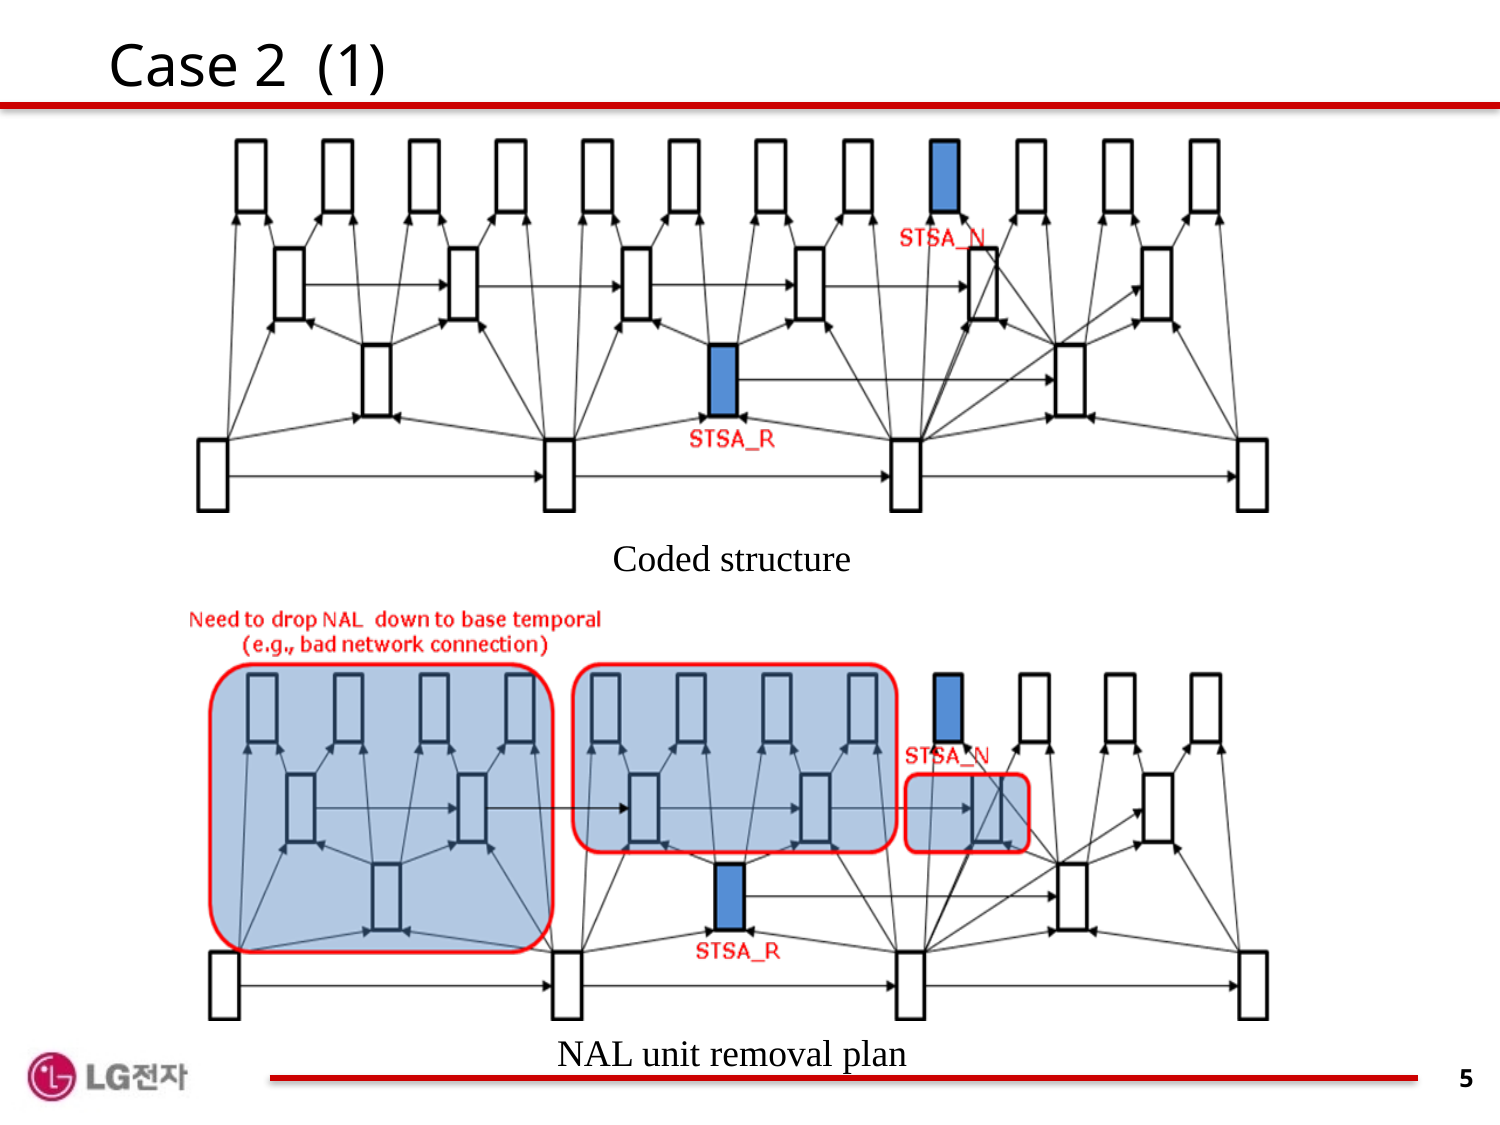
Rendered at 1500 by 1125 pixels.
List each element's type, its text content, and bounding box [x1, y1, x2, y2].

picture [194, 136, 1270, 516]
picture [0, 1037, 249, 1125]
title Case 2 (1) [93, 32, 1243, 94]
text_box Coded structure [194, 527, 1270, 587]
picture [170, 597, 1270, 1024]
slide_number 5 [1417, 1054, 1489, 1114]
text_box NAL unit removal plan [194, 1031, 1270, 1082]
